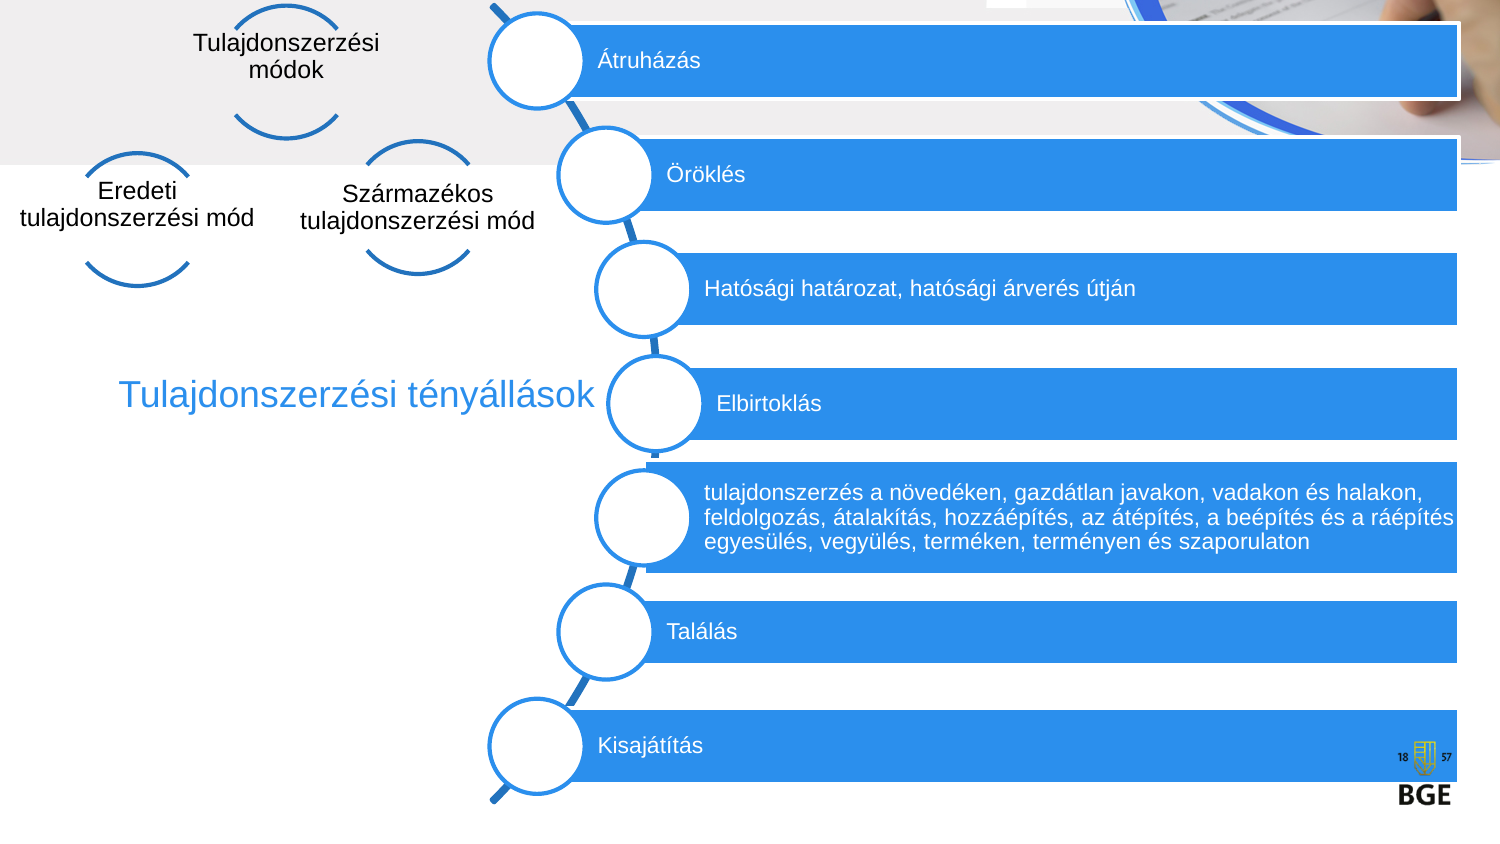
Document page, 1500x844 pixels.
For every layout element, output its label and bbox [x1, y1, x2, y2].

picture [0, 0, 1500, 844]
text_box [477, 0, 1471, 823]
picture [1387, 735, 1459, 811]
text_box [4, 0, 915, 572]
